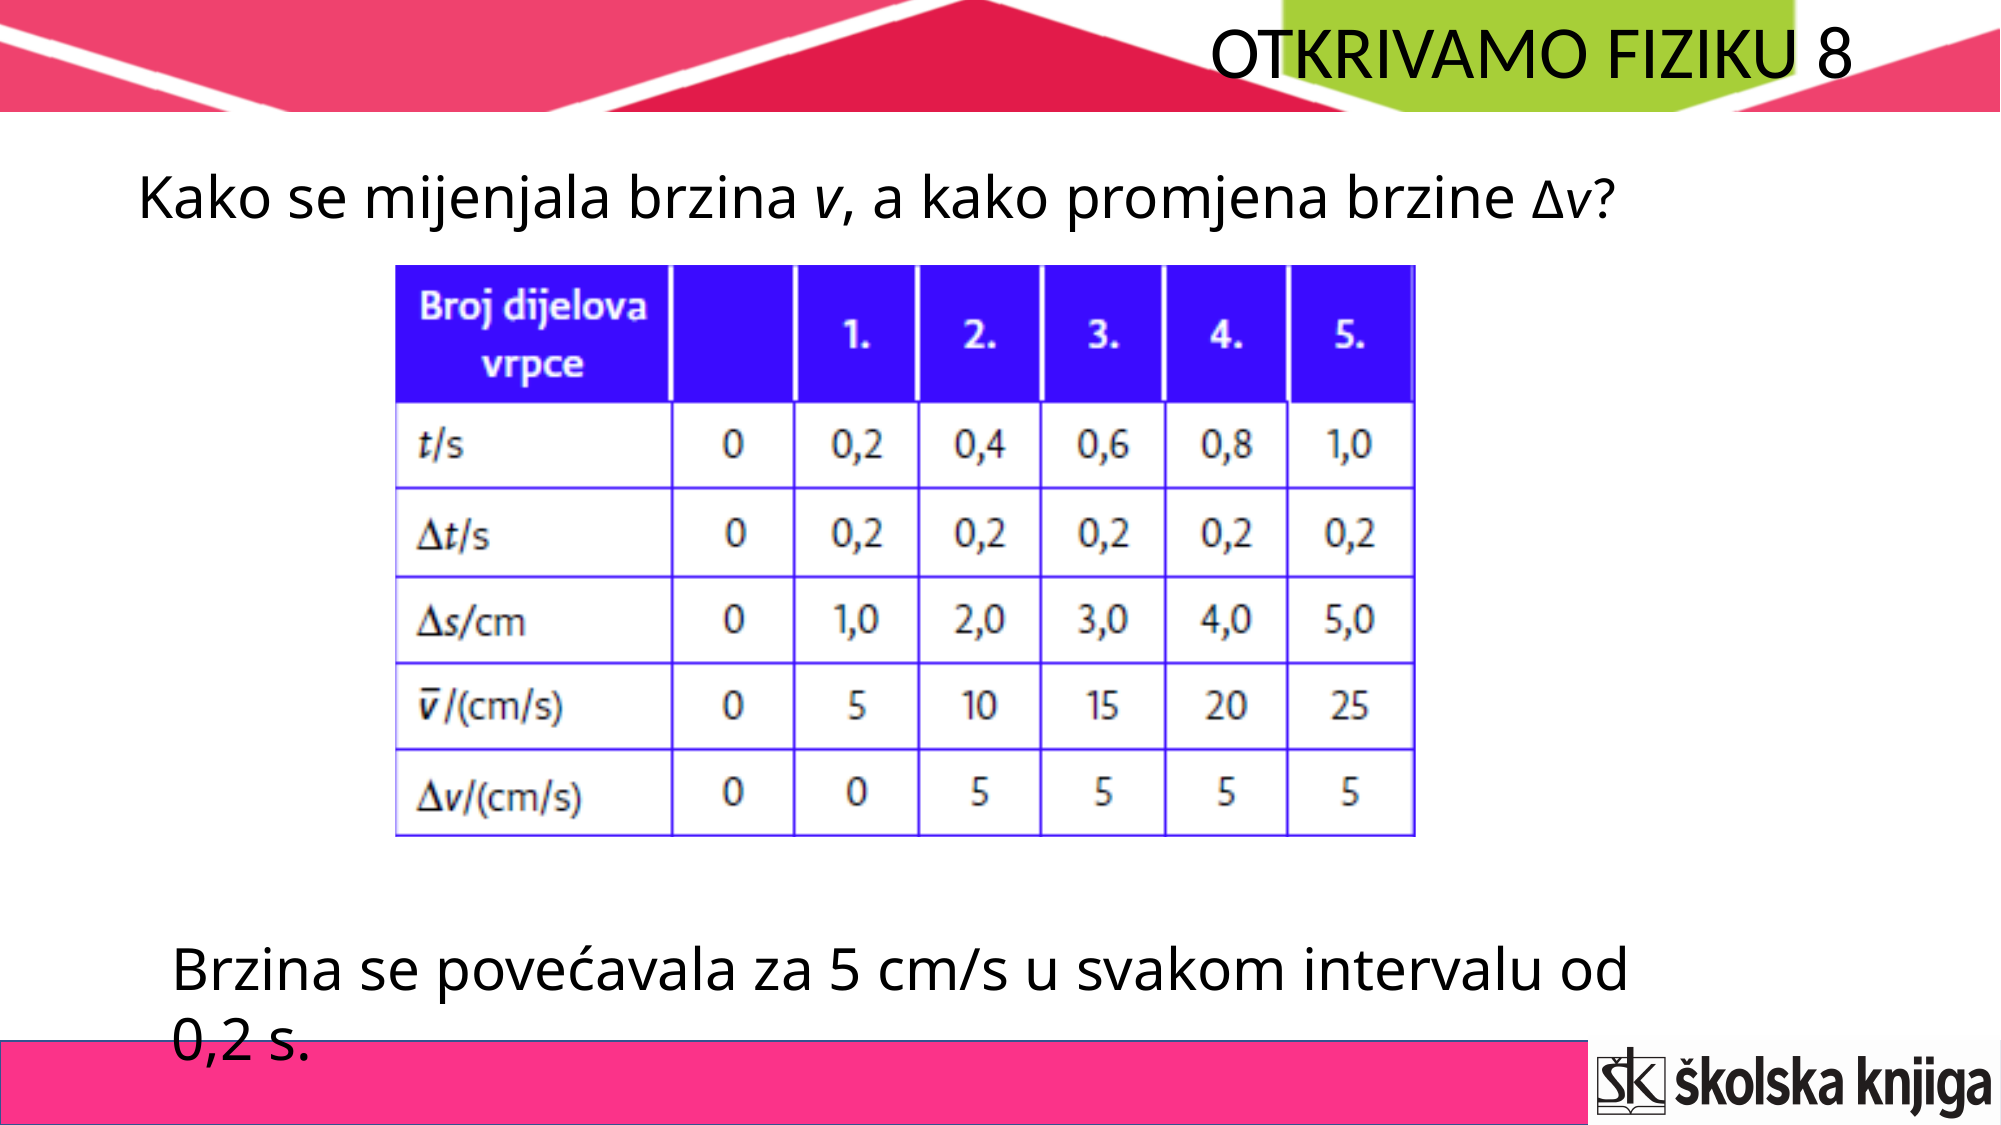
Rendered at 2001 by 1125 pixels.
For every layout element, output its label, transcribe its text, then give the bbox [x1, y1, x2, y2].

picture [1588, 1035, 2000, 1125]
text_box Brzina se povećavala za 5 cm/s u svakom intervalu od 0,2 s. [156, 924, 1712, 1080]
picture [395, 265, 1416, 837]
list Kako se mijenjala brzina v, a kako promjena brzine Δv? [122, 160, 1689, 1000]
picture [0, 0, 2000, 112]
